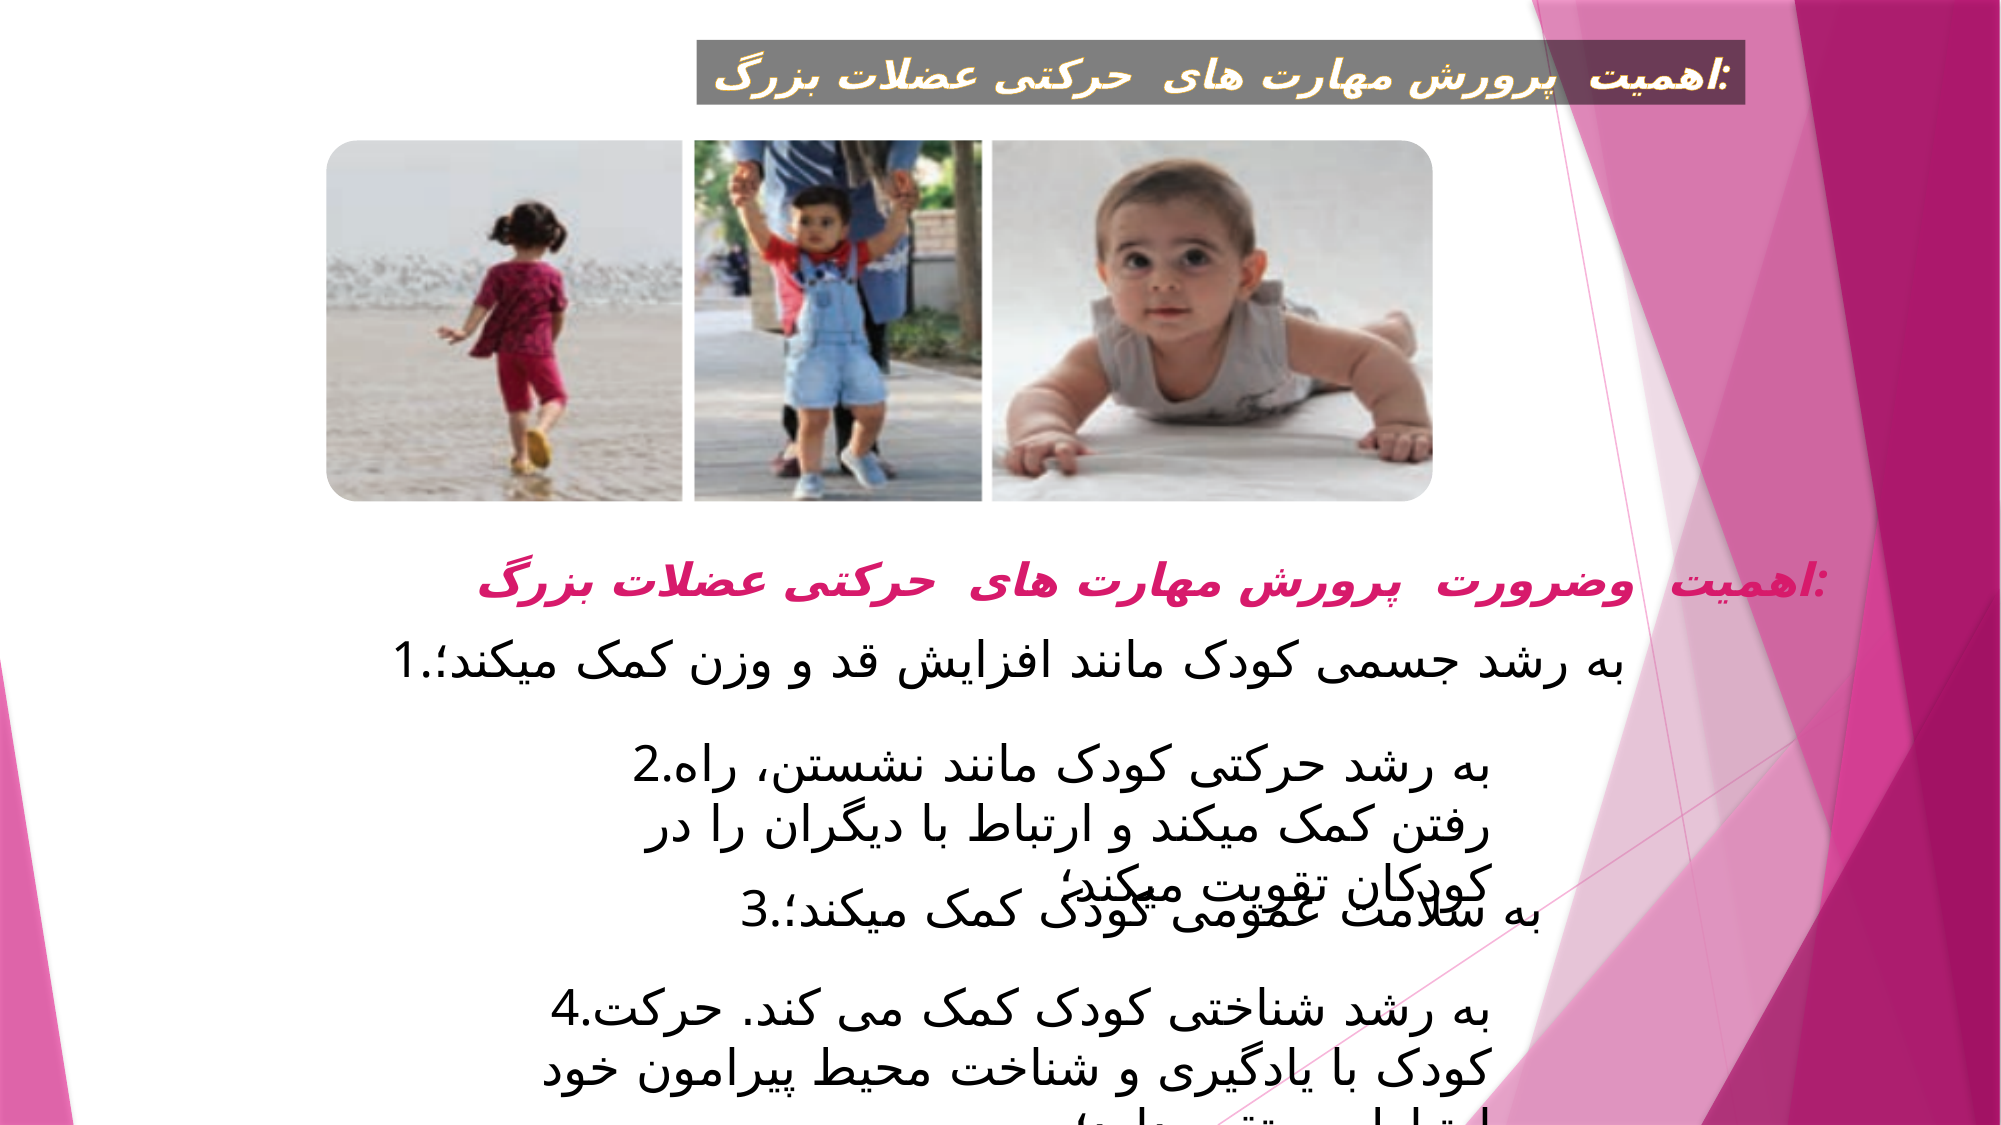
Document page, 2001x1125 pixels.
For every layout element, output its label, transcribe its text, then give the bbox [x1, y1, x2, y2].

text_box 4.به رشد شناختی کودک کمک می کند. حرکت کودک با یادگیری و شناخت محیط پیرامون خود ارتباط مستقیم دارد؛ [507, 968, 1508, 1125]
text_box 2.به رشد حرکتی کودک مانند نشستن، راه رفتن کمک میکند و ارتباط با دیگران را در کودکان تقویت میکند؛ [507, 723, 1508, 919]
text_box 1.به رشد جسمی کودک مانند افزایش قد و وزن کمک میکند؛ [376, 619, 1658, 695]
text_box اهمیت پرورش مهارت های حرکتی عضلات بزرگ: [696, 39, 1746, 105]
text_box اهمیت وضرورت پرورش مهارت های حرکتی عضلات بزرگ: [460, 543, 1843, 613]
text_box 3.به سلامت عمومی کودک کمک میکند؛ [725, 868, 1575, 944]
picture [325, 139, 1434, 502]
